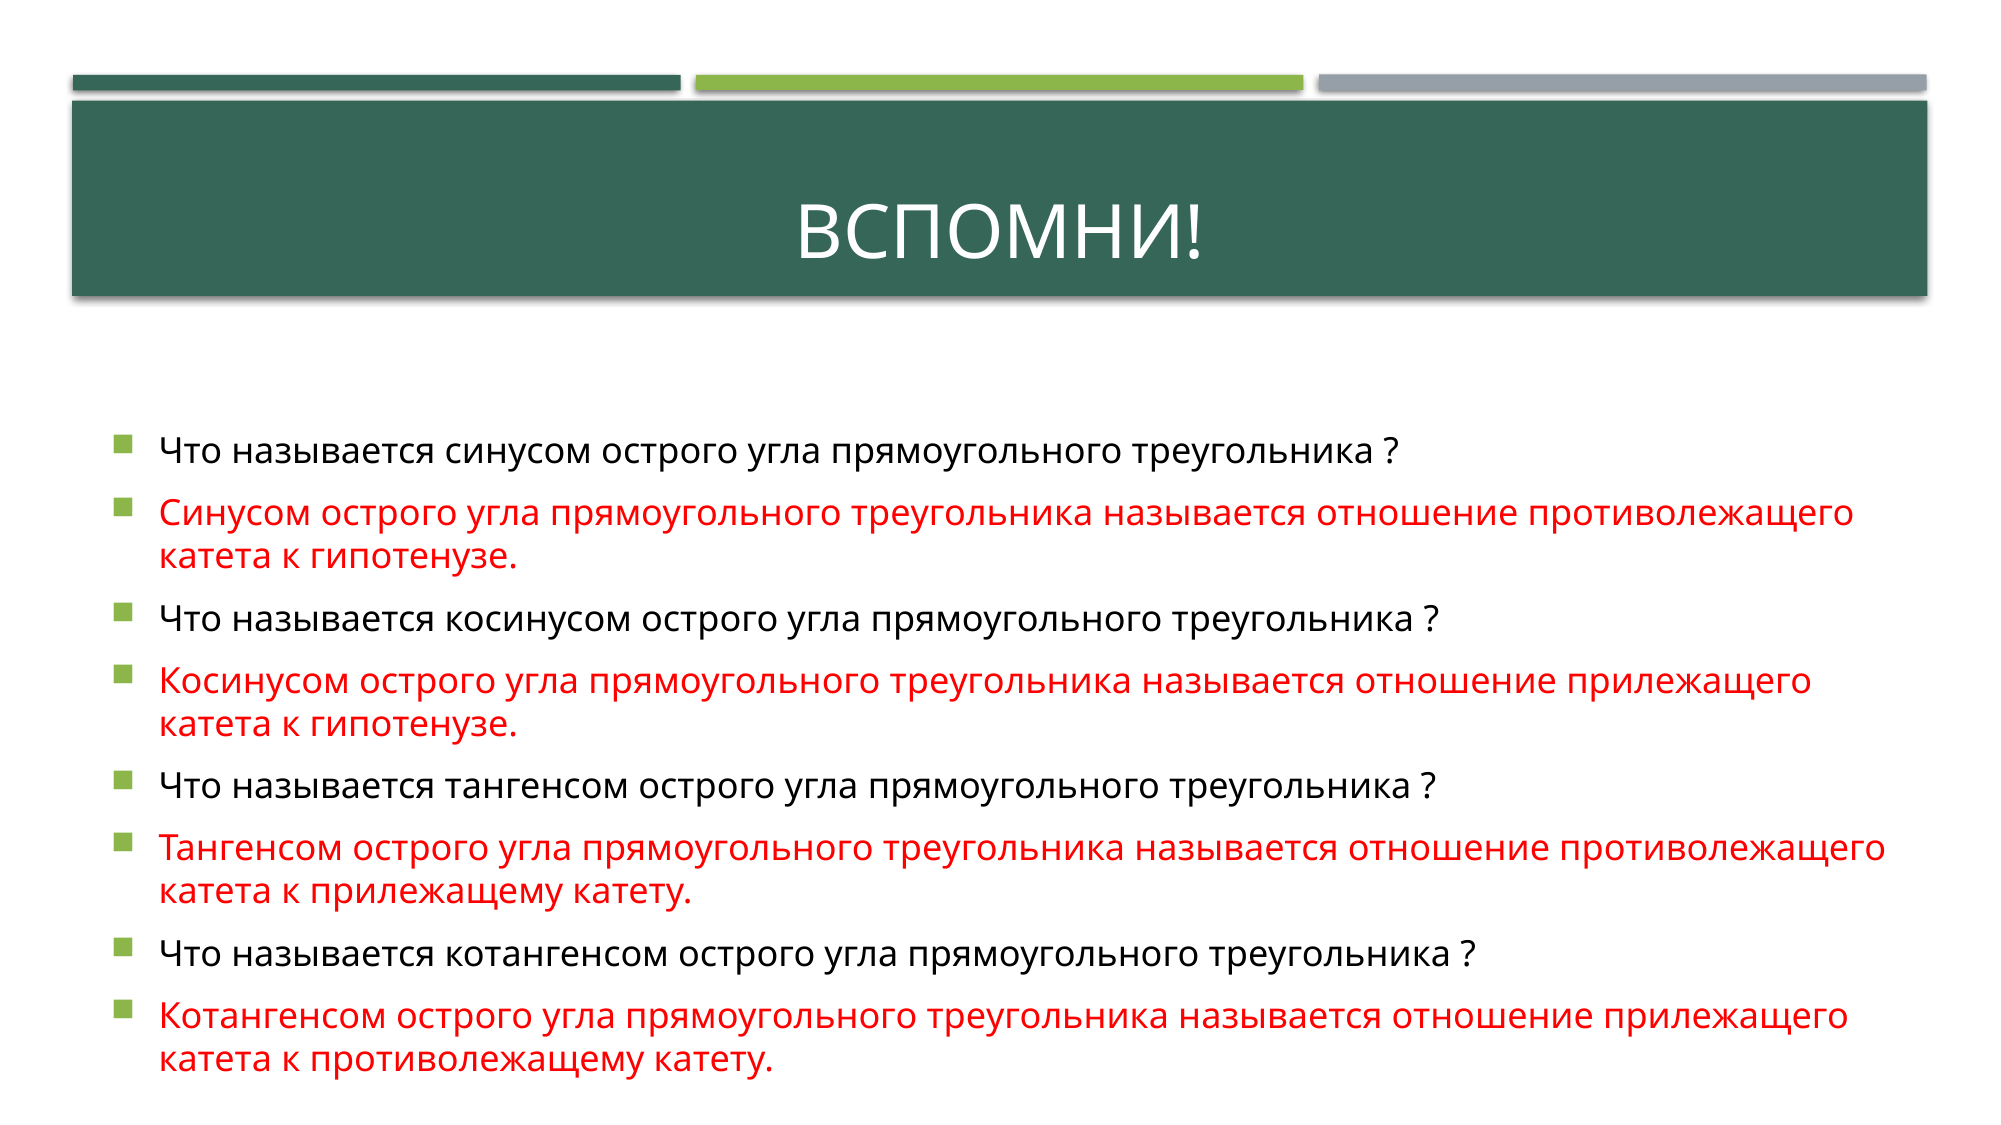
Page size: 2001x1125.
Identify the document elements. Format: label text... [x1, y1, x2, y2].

list Что называется синусом острого угла прямоугольного треугольника ? Синусом острого угла прямоугольного треугольника называется отношение противолежащего катета к гипотенузе. Что называется косинусом острого угла прямоугольного треугольника ? Косинусом острого угла прямоугольного треугольника называется отношение прилежащего катета к гипотенузе. Что называется тангенсом острого угла прямоугольного треугольника ? Тангенсом острого угла прямоугольного треугольника называется отношение противолежащего катета к прилежащему катету. Что называется котангенсом острого угла прямоугольного треугольника ? Котангенсом острого угла прямоугольного треугольника называется отношение прилежащего катета к противолежащему катету. [95, 357, 1905, 1091]
title ВСПОМНИ! [95, 115, 1905, 282]
